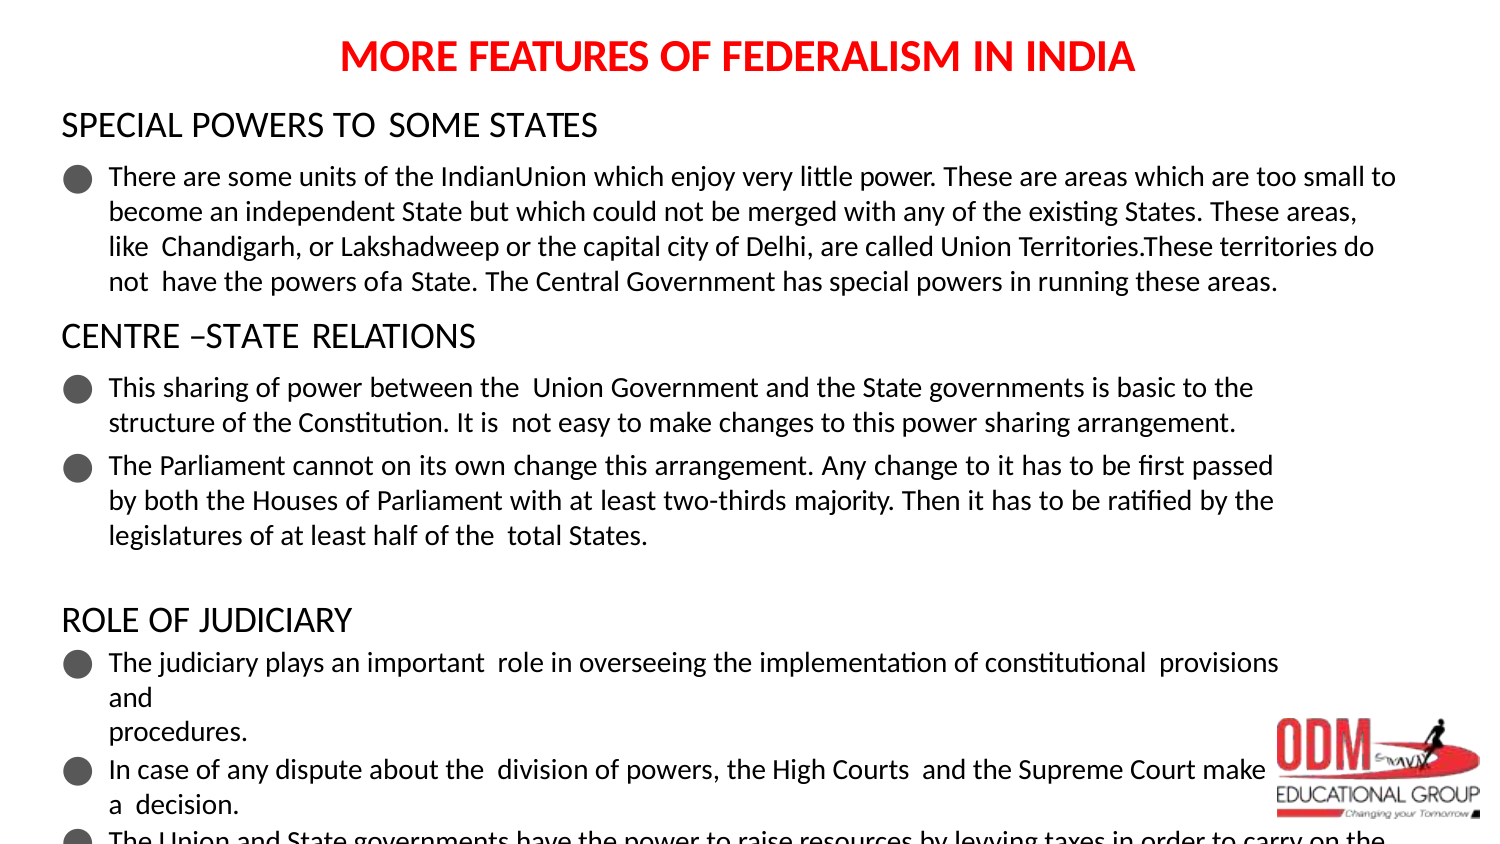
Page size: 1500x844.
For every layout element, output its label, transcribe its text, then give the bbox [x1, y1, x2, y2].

text_box SPECIAL POWERS TO SOME STATES There are some units of the IndianUnion which enjoy very little power. These are areas which are too small to become an independent State but which could not be merged with any of the existing States. These areas, like Chandigarh, or Lakshadweep or the capital city of Delhi, are called Union Territories.These territories do not have the powers ofa State. The Central Government has special powers in running these areas. CENTRE –STATE RELATIONS This sharing of power between the Union Government and the State governments is basic to the structure of the Constitution. It is not easy to make changes to this power sharing arrangement. The Parliament cannot on its own change this arrangement. Any change to it has to be first passed by both the Houses of Parliament with at least two-thirds majority. Then it has to be ratified by the legislatures of at least half of the total States. ROLE OF JUDICIARY The judiciary plays an important role in overseeing the implementation of constitutional provisions and procedures. In case of any dispute about the division of powers, the High Courts and the Supreme Court make a decision. The Union and State governments have the power to raise resources by levying taxes in order to carry on the government and the responsibilities assigned to each of them. [59, 93, 1412, 844]
title MORE FEATURES OF FEDERALISM IN INDIA [337, 23, 1145, 93]
picture [1277, 717, 1480, 819]
